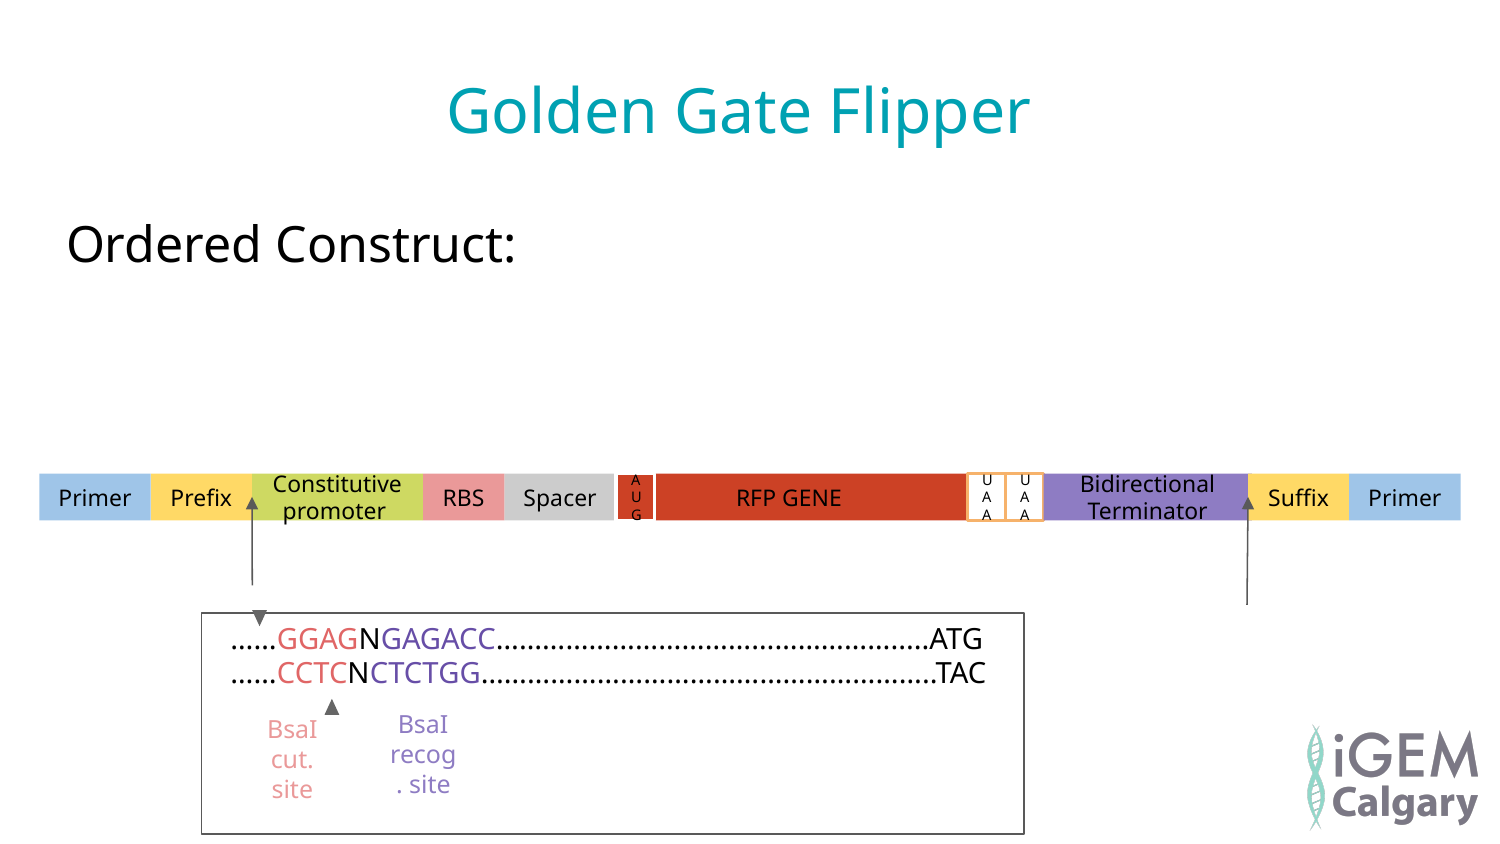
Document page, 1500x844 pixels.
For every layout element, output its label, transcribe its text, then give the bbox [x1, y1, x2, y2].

text_box Suffix [1248, 473, 1349, 521]
text_box Bidirectional Terminator [1043, 473, 1248, 521]
text_box UAA [1005, 473, 1043, 521]
text_box AUG [615, 473, 655, 521]
text_box Ordered Construct: [51, 188, 1449, 268]
text_box Primer [1349, 473, 1461, 521]
text_box [201, 612, 1025, 834]
text_box Spacer [505, 473, 615, 521]
text_box RBS [423, 473, 505, 521]
text_box Prefix [151, 473, 252, 521]
text_box UAA [967, 473, 1005, 521]
text_box RFP GENE [655, 473, 967, 521]
text_box Primer [39, 473, 151, 521]
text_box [215, 604, 1500, 820]
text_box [1304, 827, 1488, 833]
text_box Constitutive promoter [252, 473, 423, 521]
text_box Golden Gate Flipper [40, 56, 1438, 151]
